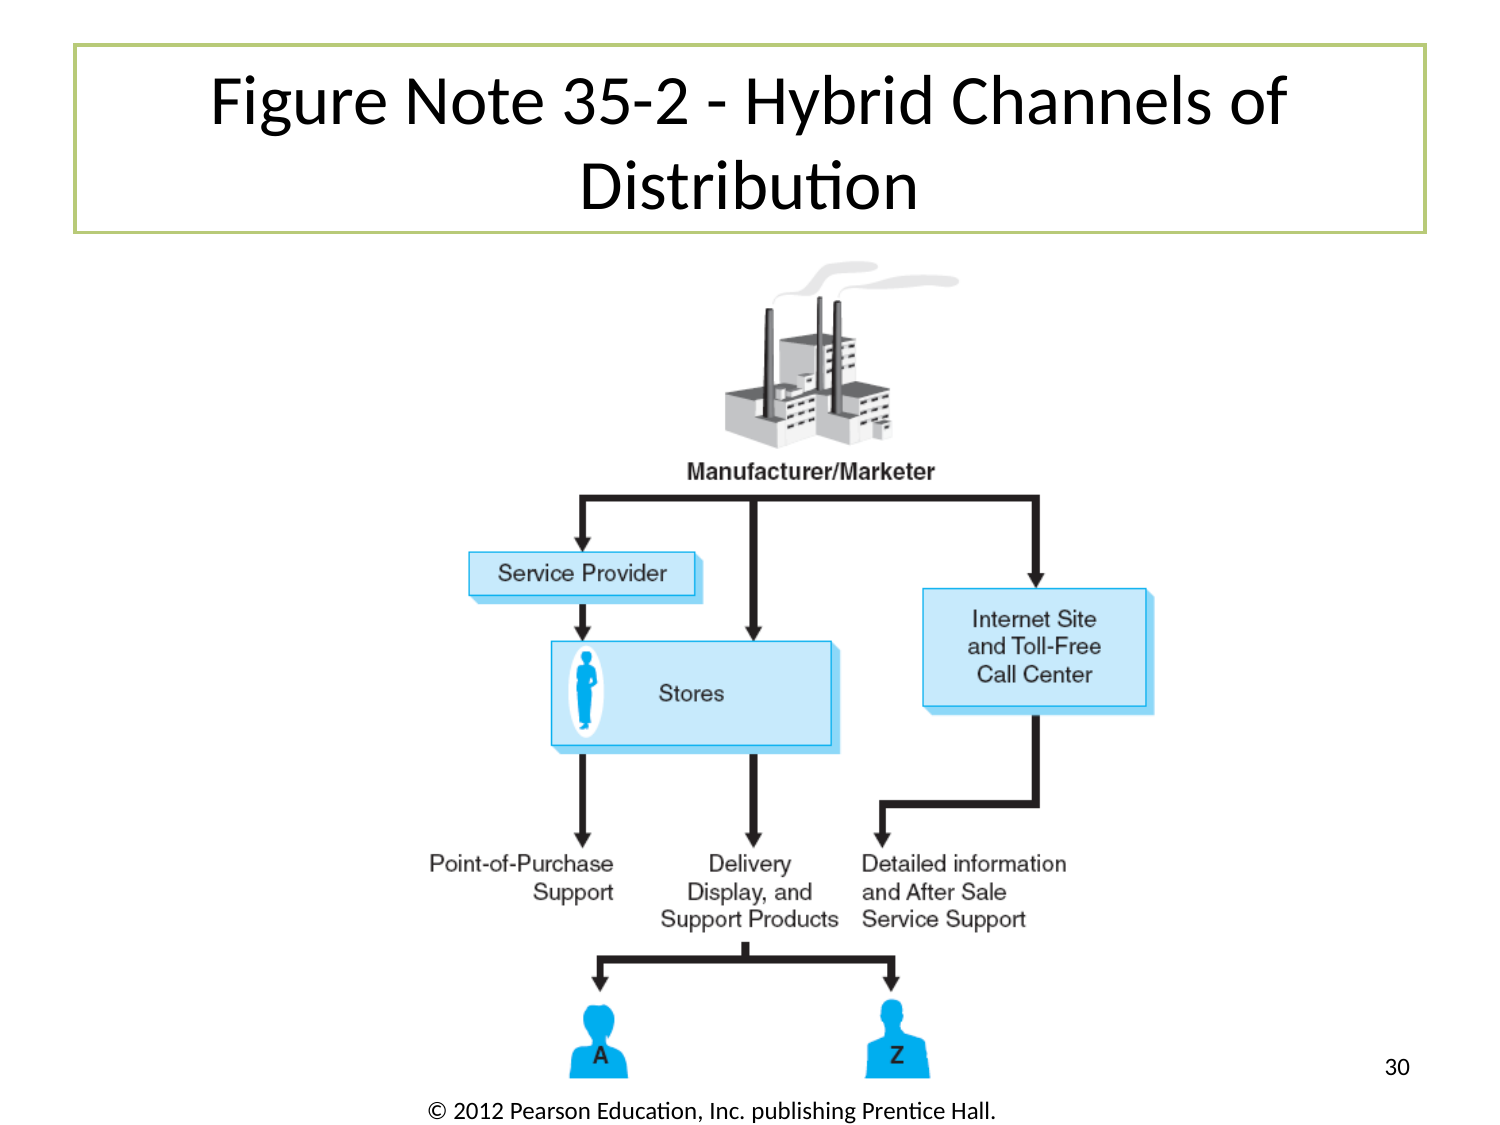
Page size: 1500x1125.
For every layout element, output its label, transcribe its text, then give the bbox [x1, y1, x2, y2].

slide_number 30 [1074, 1042, 1425, 1103]
title Figure Note 35-2 - Hybrid Channels of Distribution [73, 43, 1427, 234]
picture [343, 249, 1163, 1088]
